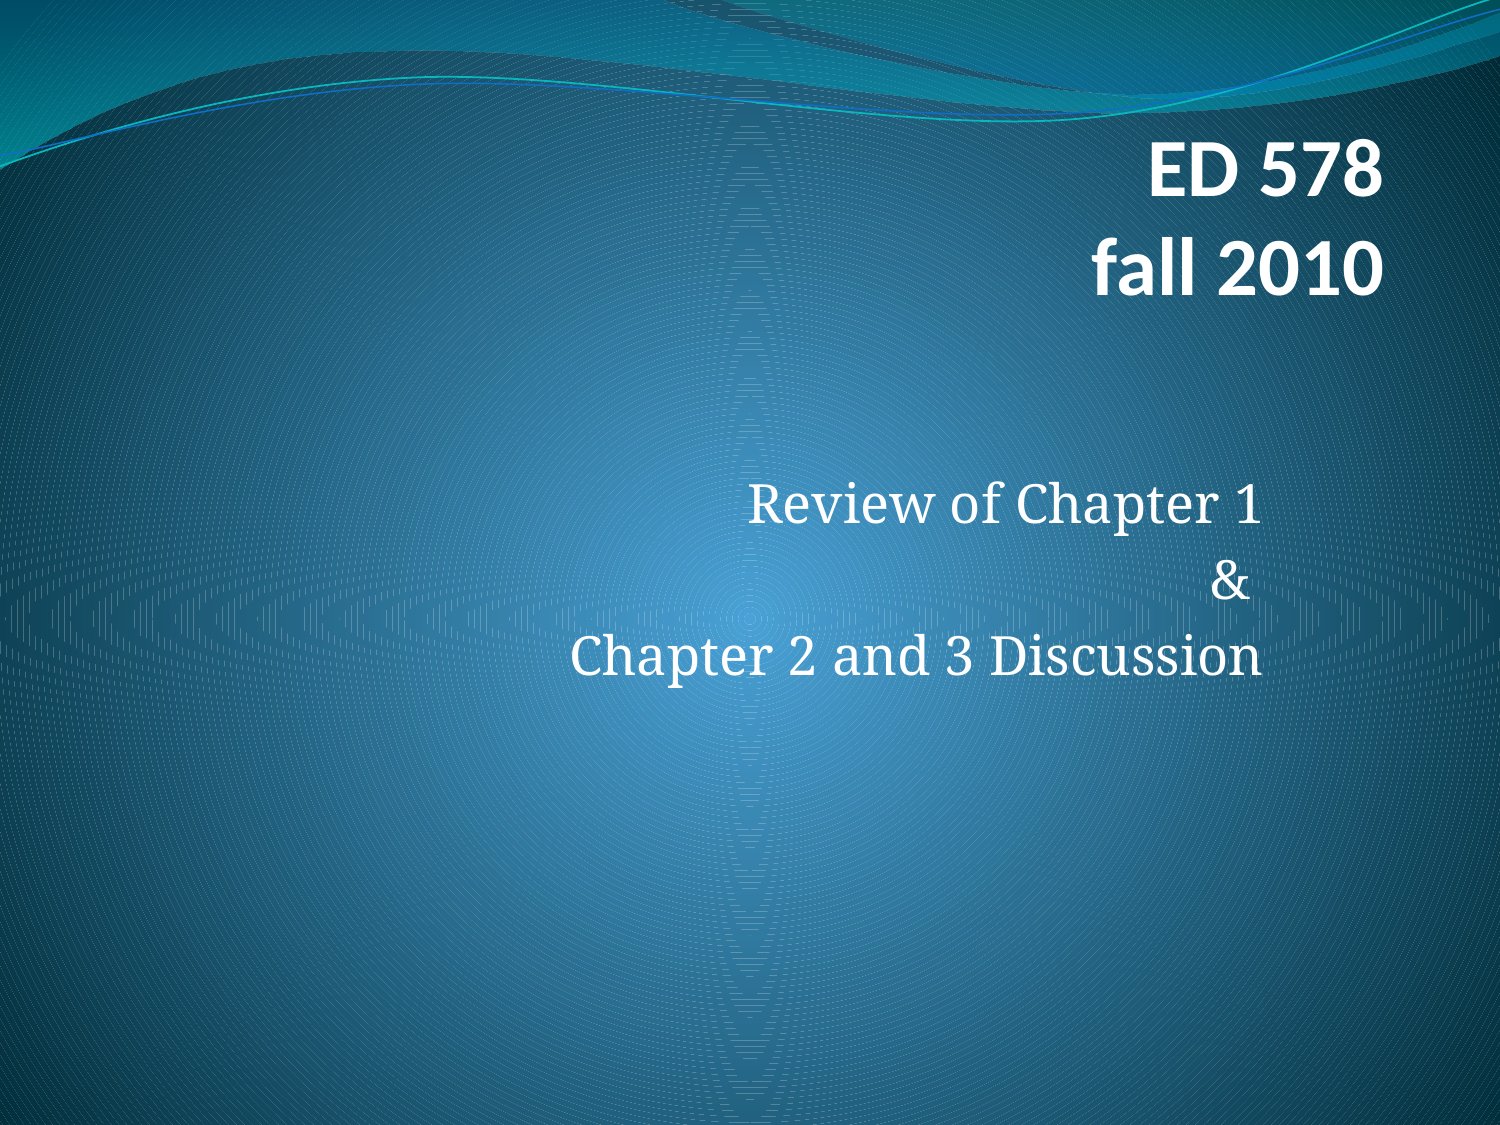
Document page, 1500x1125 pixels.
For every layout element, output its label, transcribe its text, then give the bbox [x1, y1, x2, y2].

subtitle Review of Chapter 1 & Chapter 2 and 3 Discussion [225, 462, 1275, 925]
title ED 578 fall 2010 [112, 112, 1388, 313]
